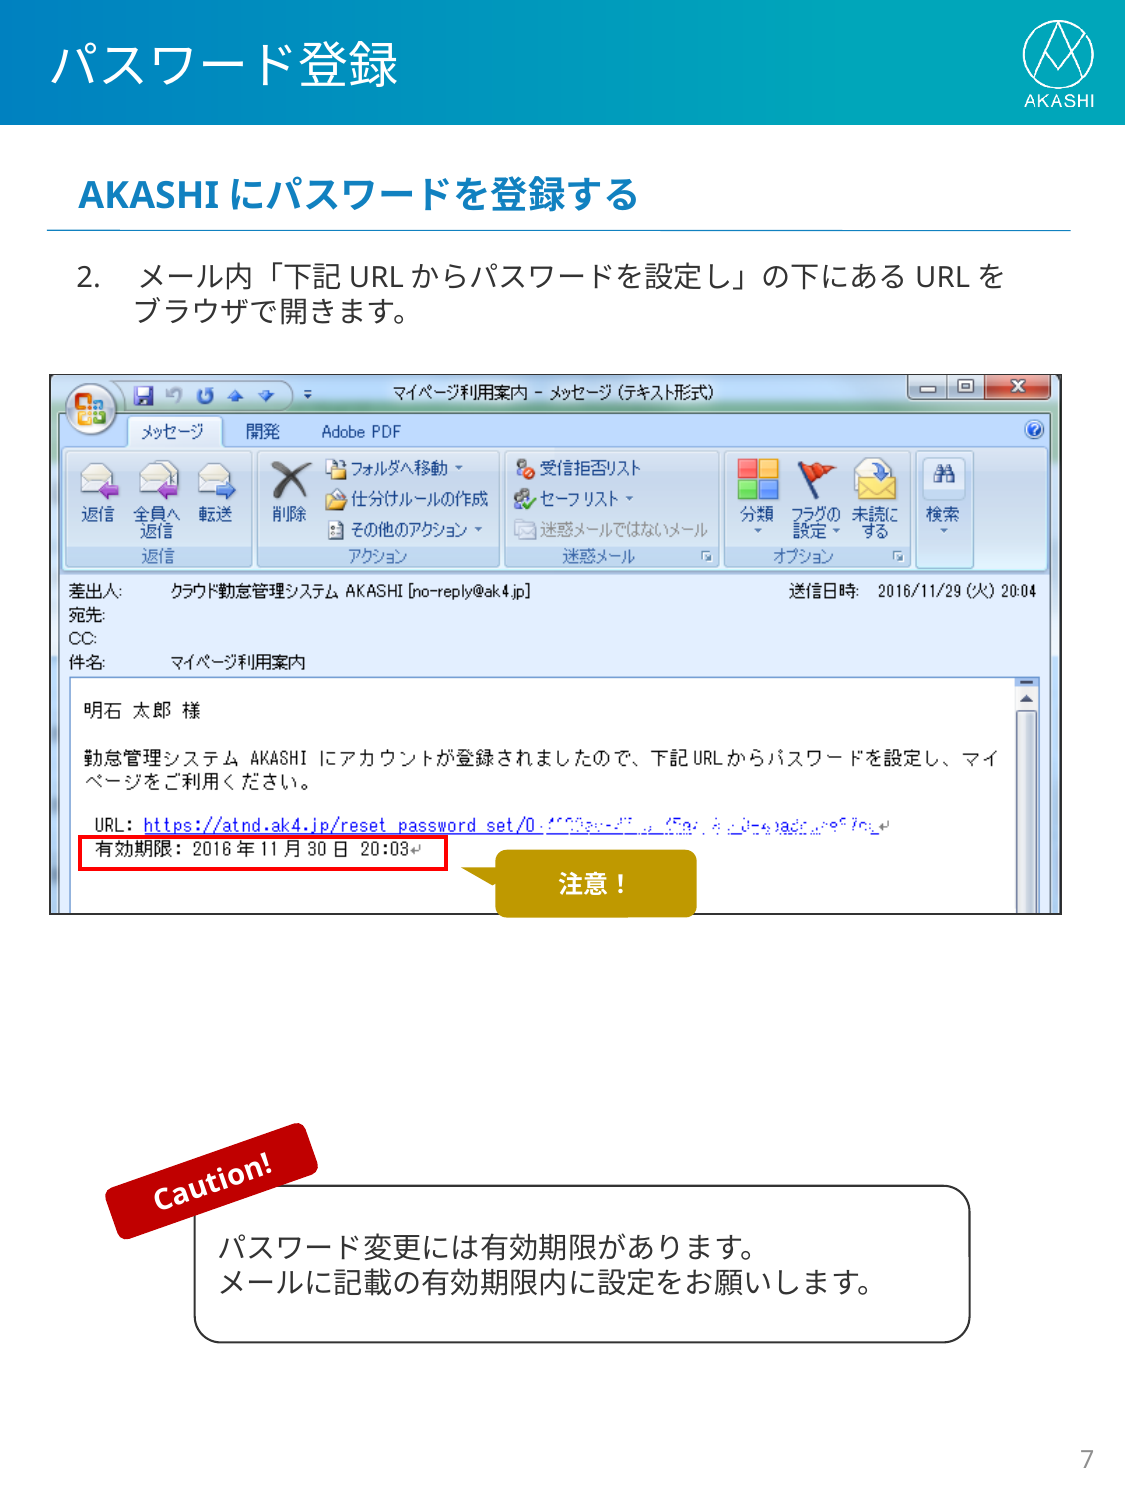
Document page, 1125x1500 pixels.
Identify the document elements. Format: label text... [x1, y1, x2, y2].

picture [1045, 9, 1103, 117]
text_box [460, 849, 697, 918]
text_box パスワード変更には有効期限があります。 メールに記載の有効期限内に設定をお願いします。 [193, 1184, 971, 1344]
slide_number 6 [856, 1420, 1110, 1500]
text_box AKASHIにパスワードを登録する [63, 163, 656, 224]
picture [50, 375, 1061, 914]
title パスワード登録 [33, 0, 1045, 123]
text_box 2. メール内「下記URLからパスワードを設定し」の下にあるURLをブラウザで開きます。 [61, 250, 1039, 336]
text_box Caution! [104, 1122, 319, 1241]
